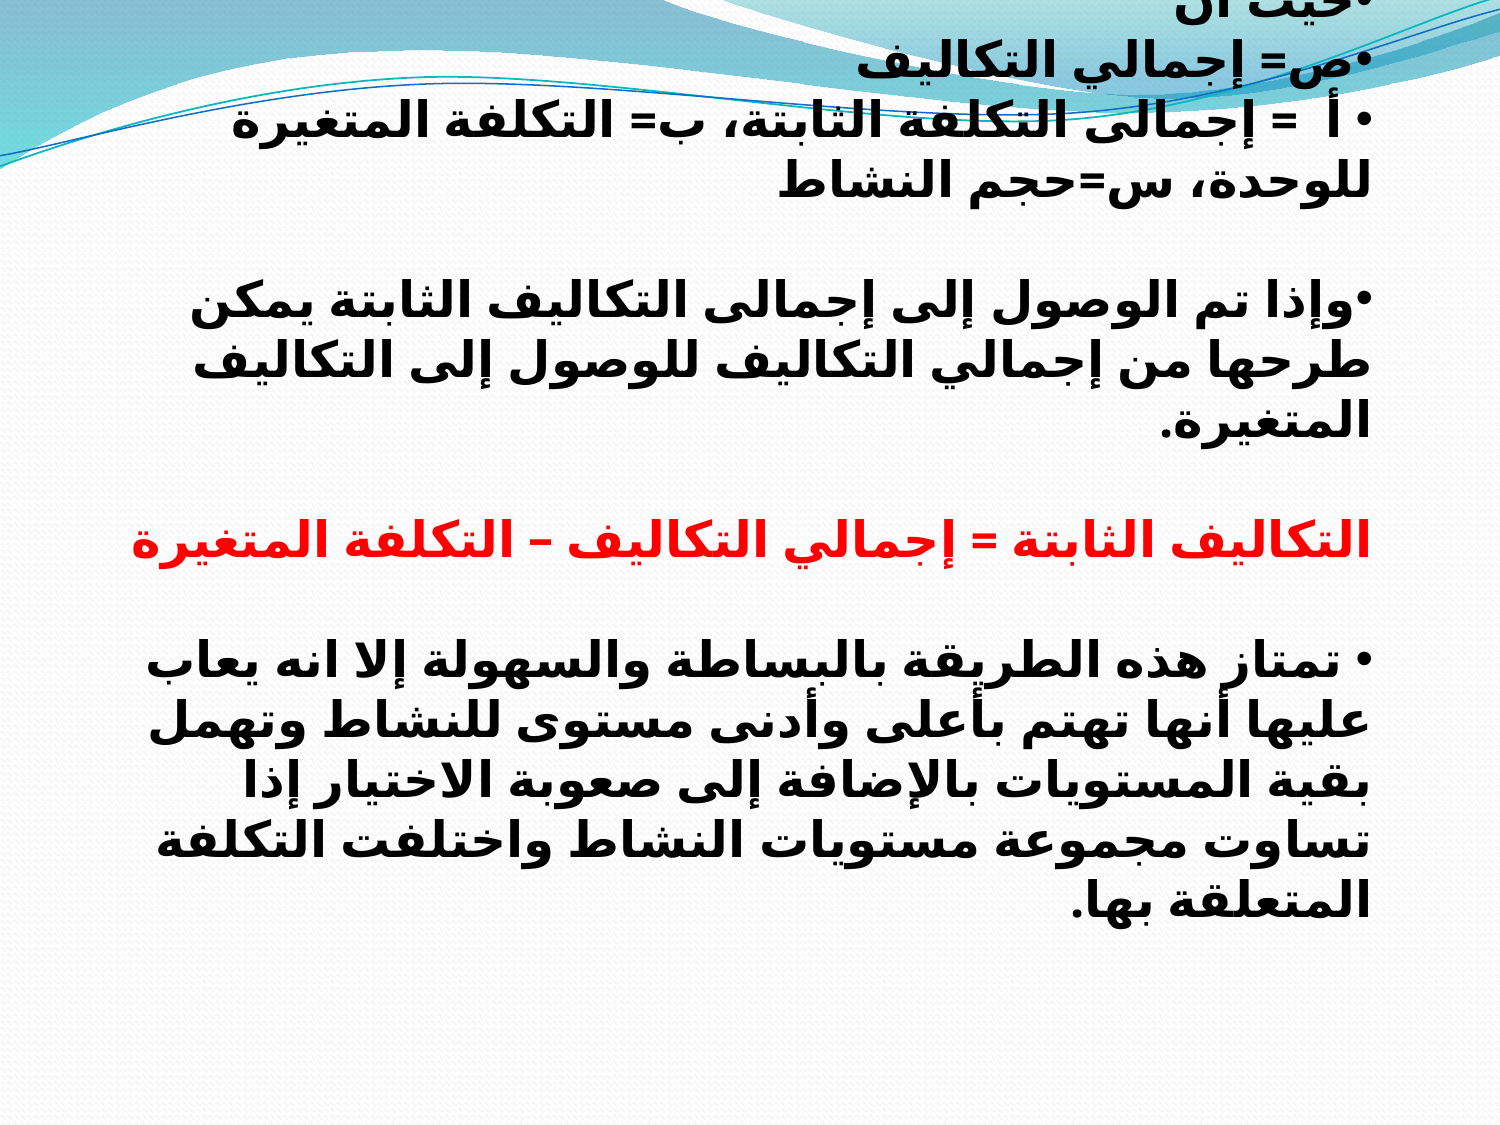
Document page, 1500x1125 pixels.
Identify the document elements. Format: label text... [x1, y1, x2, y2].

text_box حيث أن ص= إجمالي التكاليف أ = إجمالى التكلفة الثابتة، ب= التكلفة المتغيرة للوحدة، س=حجم النشاط وإذا تم الوصول إلى إجمالى التكاليف الثابتة يمكن طرحها من إجمالي التكاليف للوصول إلى التكاليف المتغيرة. التكاليف الثابتة = إجمالي التكاليف – التكلفة المتغيرة تمتاز هذه الطريقة بالبساطة والسهولة إلا انه يعاب عليها أنها تهتم بأعلى وأدنى مستوى للنشاط وتهمل بقية المستويات بالإضافة إلى صعوبة الاختيار إذا تساوت مجموعة مستويات النشاط واختلفت التكلفة المتعلقة بها. [64, 0, 1388, 935]
